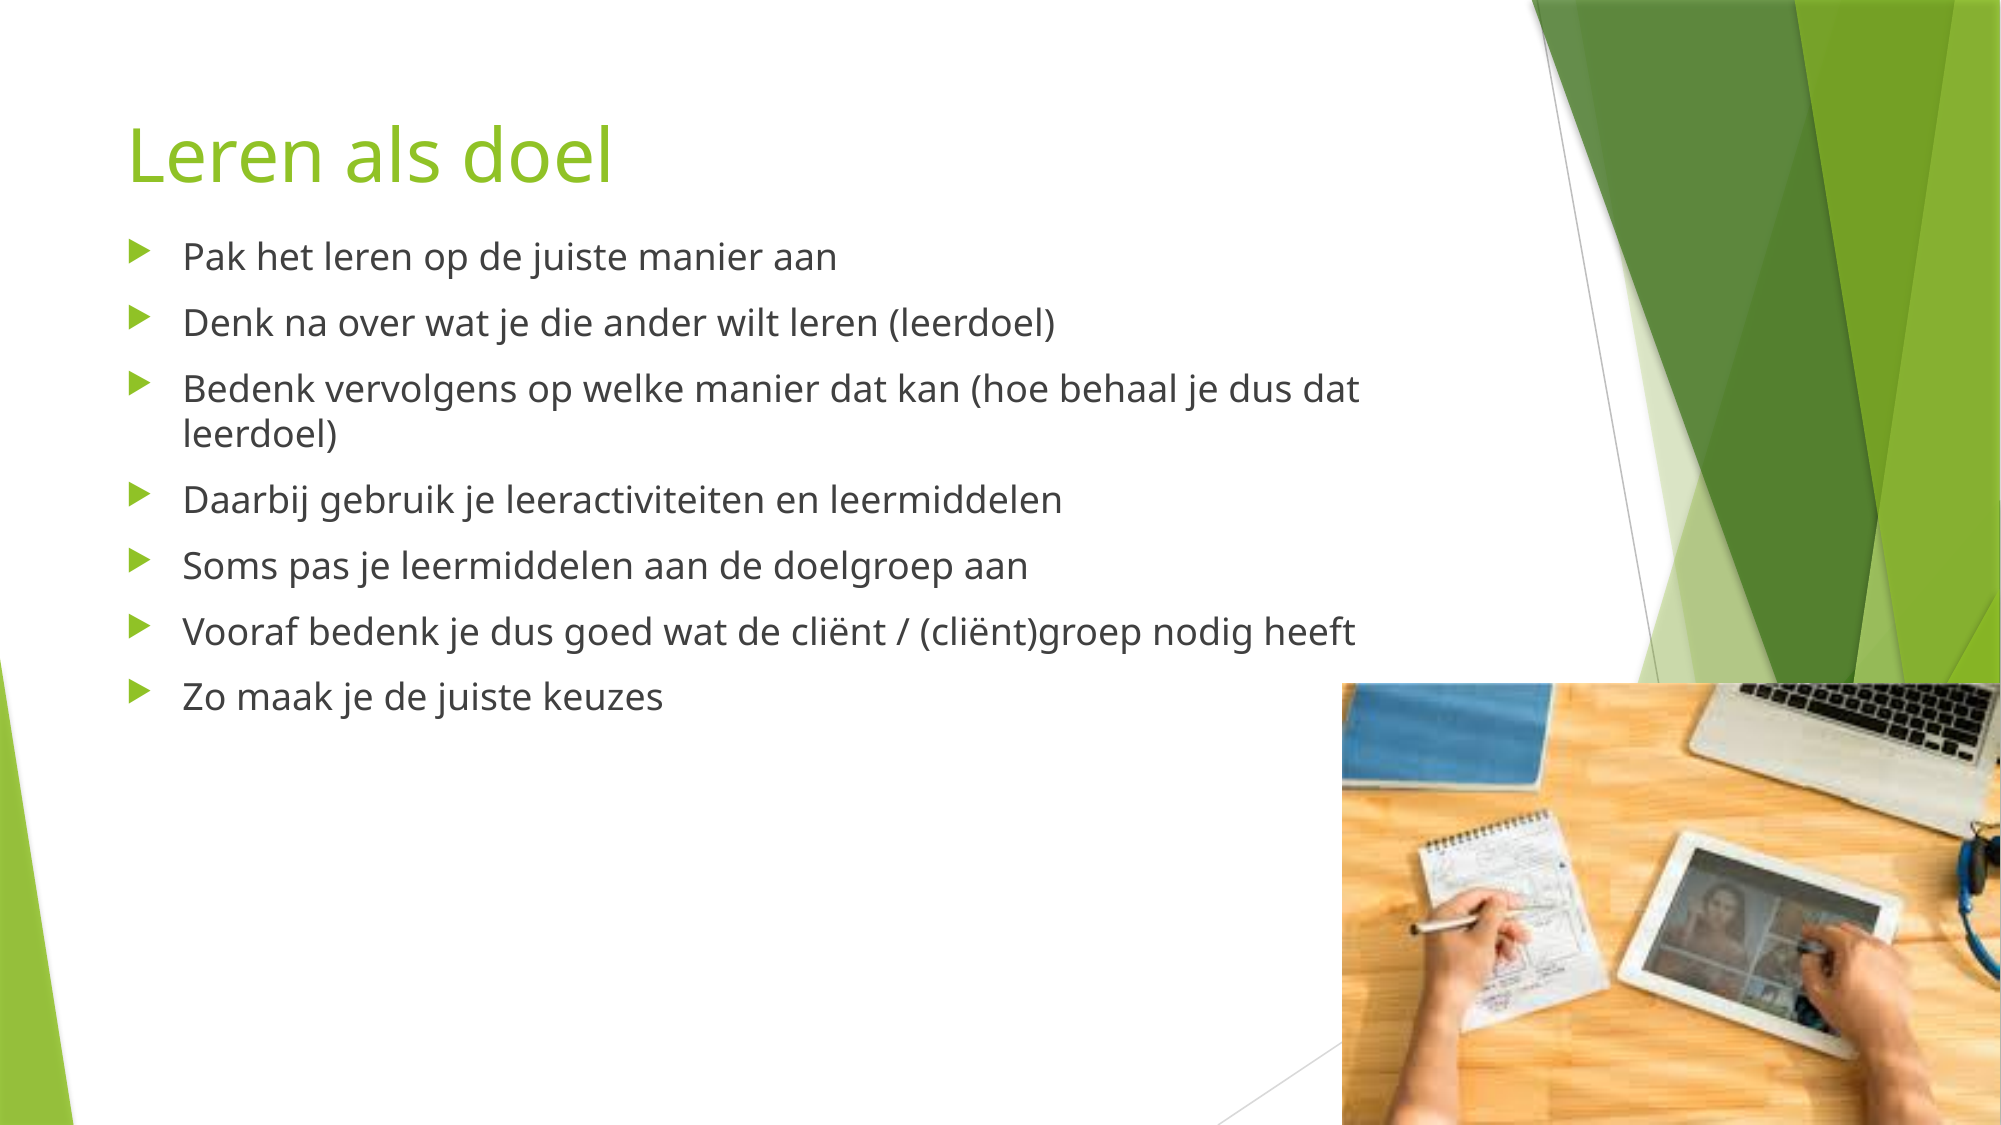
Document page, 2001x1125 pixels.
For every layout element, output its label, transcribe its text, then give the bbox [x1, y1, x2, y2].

picture [1342, 683, 2000, 1125]
list Pak het leren op de juiste manier aan Denk na over wat je die ander wilt leren (leerdoel) Bedenk vervolgens op welke manier dat kan (hoe behaal je dus dat leerdoel) Daarbij gebruik je leeractiviteiten en leermiddelen Soms pas je leermiddelen aan de doelgroep aan Vooraf bedenk je dus goed wat de cliënt / (cliënt)groep nodig heeft Zo maak je de juiste keuzes [111, 225, 1522, 863]
title Leren als doel [111, 99, 1522, 225]
